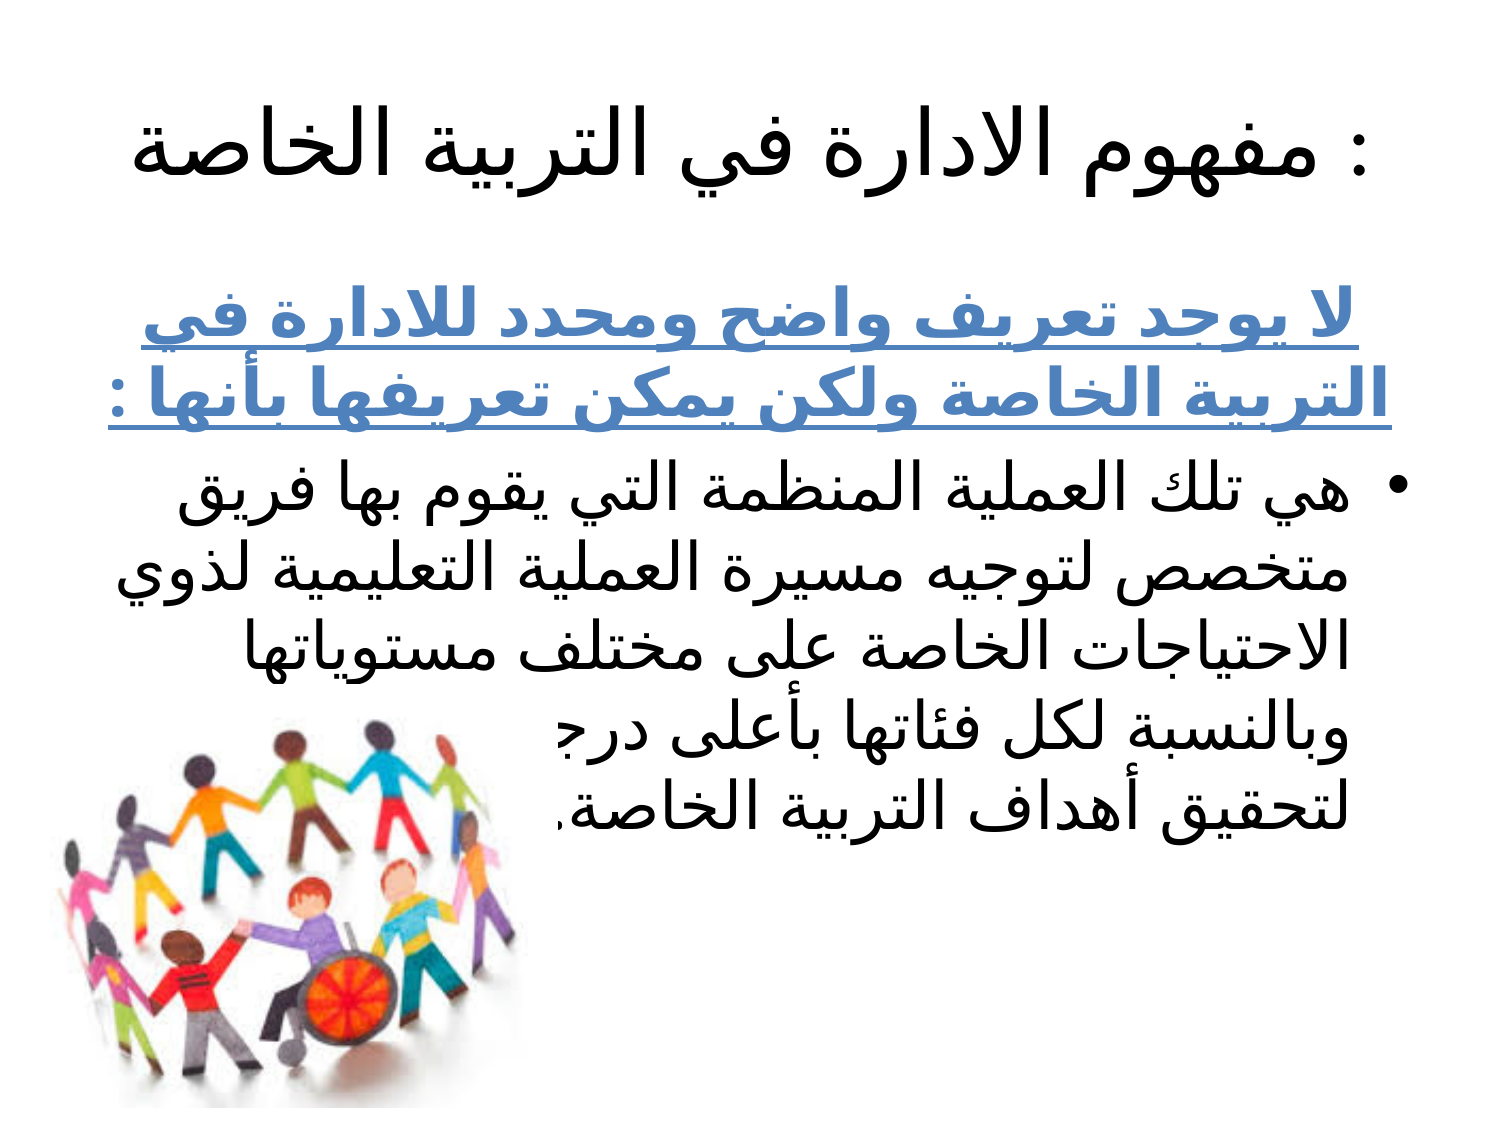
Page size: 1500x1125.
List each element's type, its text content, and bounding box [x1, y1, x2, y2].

list لا يوجد تعريف واضح ومحدد للادارة في التربية الخاصة ولكن يمكن تعريفها بأنها : هي تلك العملية المنظمة التي يقوم بها فريق متخصص لتوجيه مسيرة العملية التعليمية لذوي الاحتياجات الخاصة على مختلف مستوياتها وبالنسبة لكل فئاتها بأعلى درجة من الكفاءة لتحقيق أهداف التربية الخاصة. [75, 262, 1425, 1005]
picture [17, 684, 558, 1108]
title مفهوم الادارة في التربية الخاصة : [75, 45, 1425, 233]
